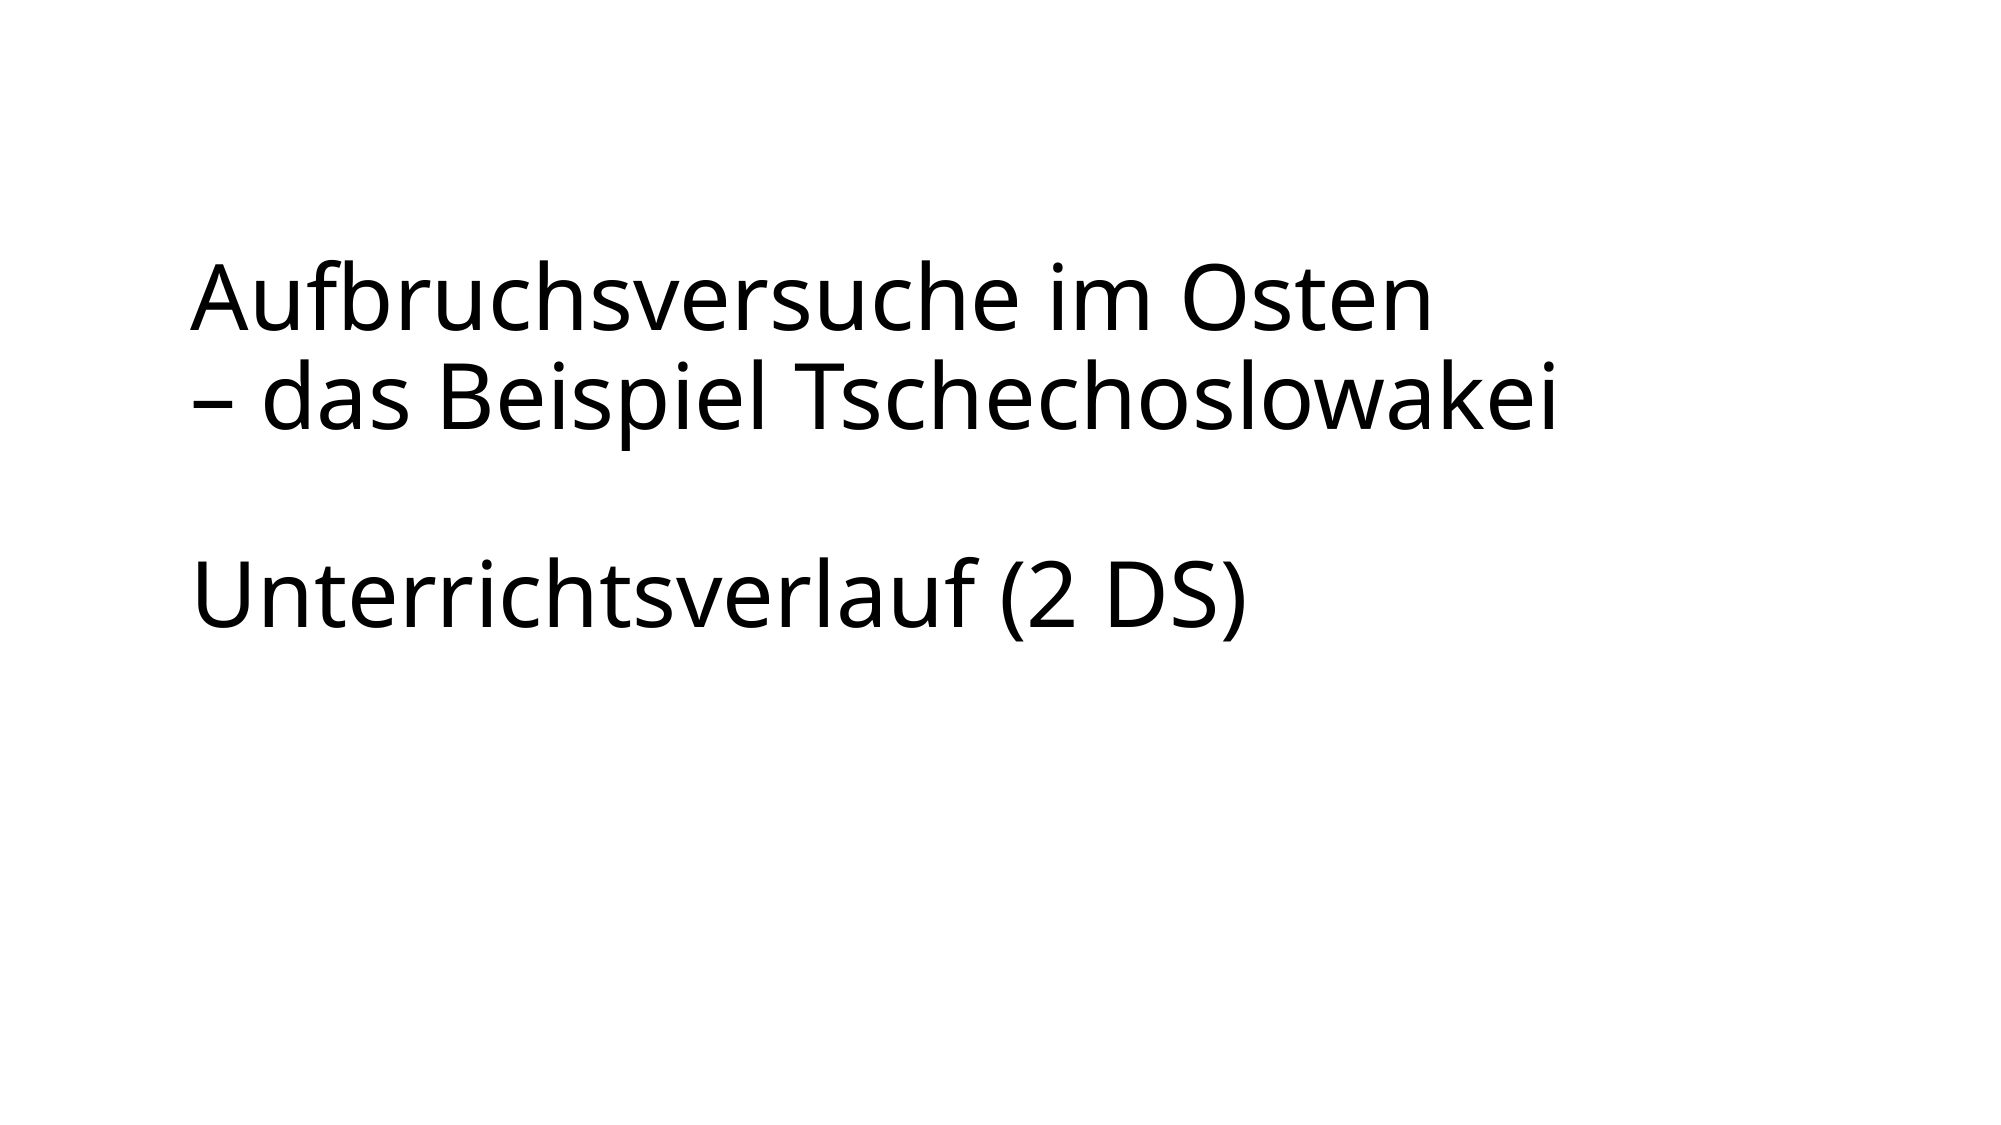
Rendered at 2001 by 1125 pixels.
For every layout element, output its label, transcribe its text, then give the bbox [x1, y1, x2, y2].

title Aufbruchsversuche im Osten – das Beispiel Tschechoslowakei Unterrichtsverlauf (2 DS) [175, 116, 1781, 683]
